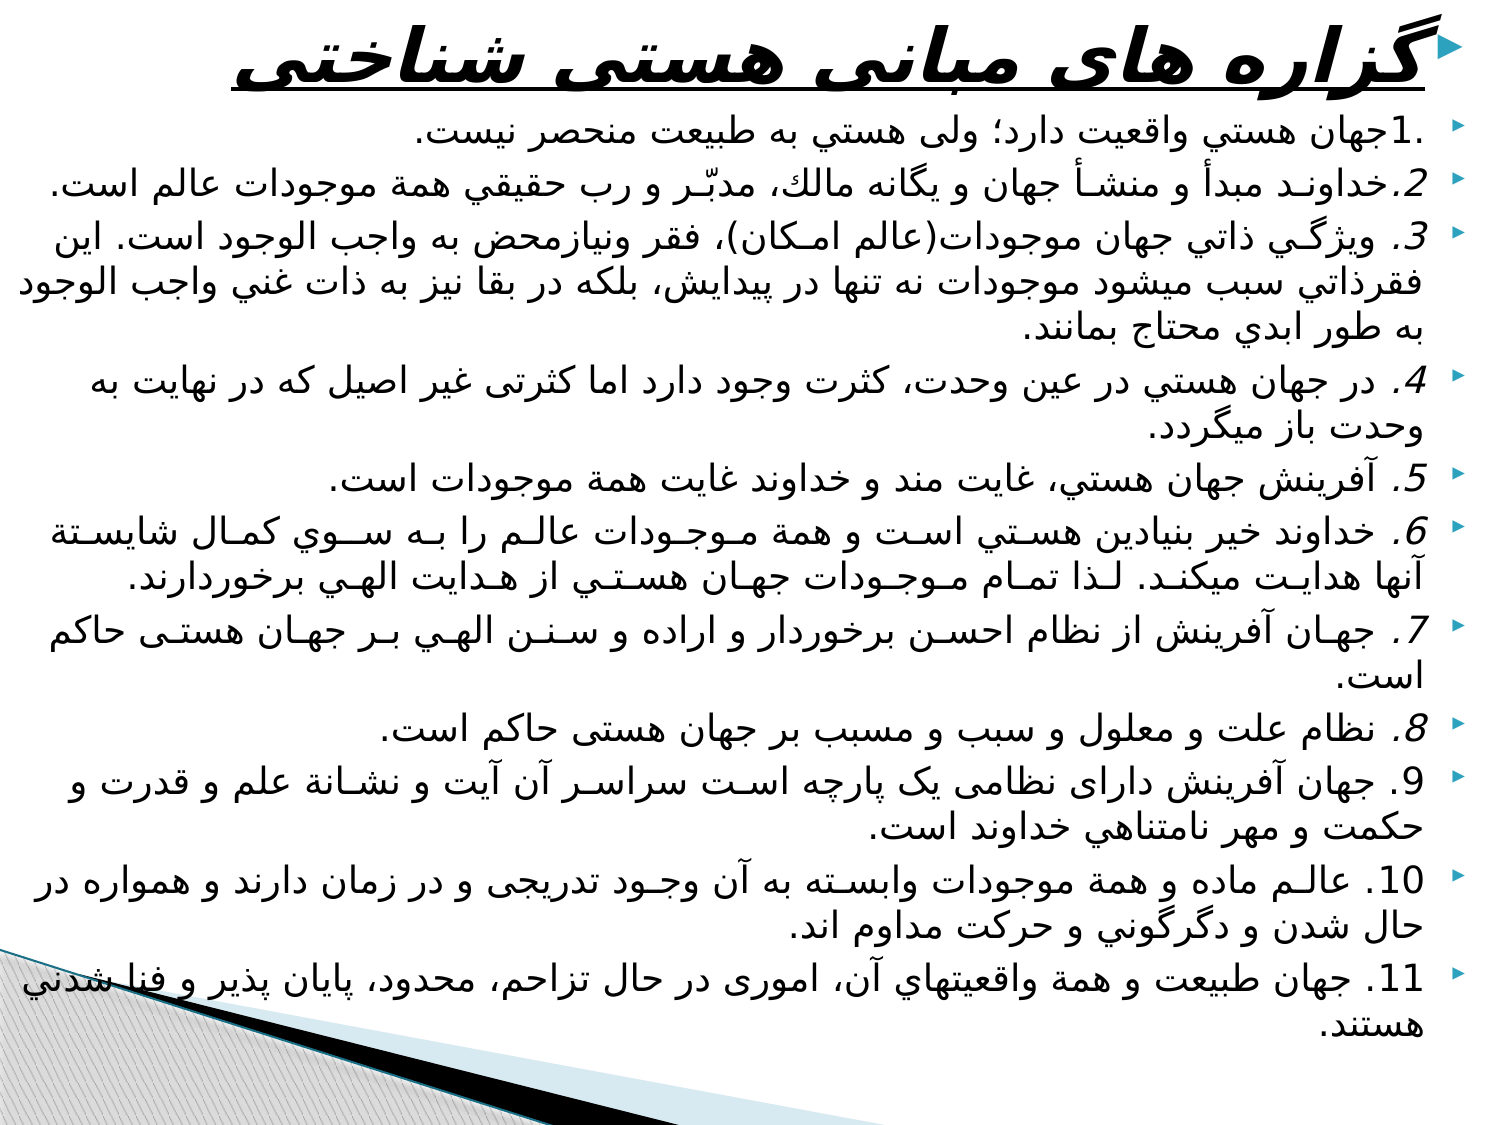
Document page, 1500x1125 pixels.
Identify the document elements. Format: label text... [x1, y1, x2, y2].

list گزاره های مبانی هستی شناختی .1جهان هستي واقعيت دارد؛ ولی هستي به طبيعت منحصر نيست. 2.خداونـد مبدأ و منشـأ جهان و يگانه مالك، مدبّـر و رب حقيقي همة موجودات عالم است. 3. ويژگـي ذاتي جهان موجودات(عالم امـکان)، فقر ونيازمحض به واجب الوجود است. اين فقرذاتي سبب ميشود موجودات نه تنها در پيدايش، بلكه در بقا نيز به ذات غني واجب الوجود به طور ابدي محتاج بمانند. 4. در جهان هستي در عين وحدت، كثرت وجود دارد اما کثرتی غير اصيل که در نهايت به وحدت باز میگردد. 5. آفرينش جهان هستي، غايت مند و خداوند غايت همة موجودات است. 6. خداوند خير بنيادين هسـتي اسـت و همة مـوجـودات عالـم را بـه ســوي كمـال شايسـتة آنها هدايـت ميكنـد. لـذا تمـام مـوجـودات جهـان هسـتـي از هـدايت الهـي برخوردارند. 7. جهـان آفرينش از نظام احسـن برخوردار و اراده و سـنـن الهـي بـر جهـان هستـی حاكم است. 8. نظام علت و معلول و سبب و مسبب بر جهان هستی حاکم است. 9. جهان آفرينش دارای نظامی يک پارچه اسـت سراسـر آن آيت و نشـانة علم و قدرت و حكمت و مهر نامتناهي خداوند است. 10. عالـم ماده و همة موجودات وابسـته به آن وجـود تدريجی و در زمان دارند و همواره در حال شدن و دگرگوني و حركت مداوم اند. 11. جهان طبيعت و همة واقعيتهاي آن، اموری در حال تزاحم، محدود، پايان پذير و فنا شدني هستند. [0, 0, 1500, 1125]
